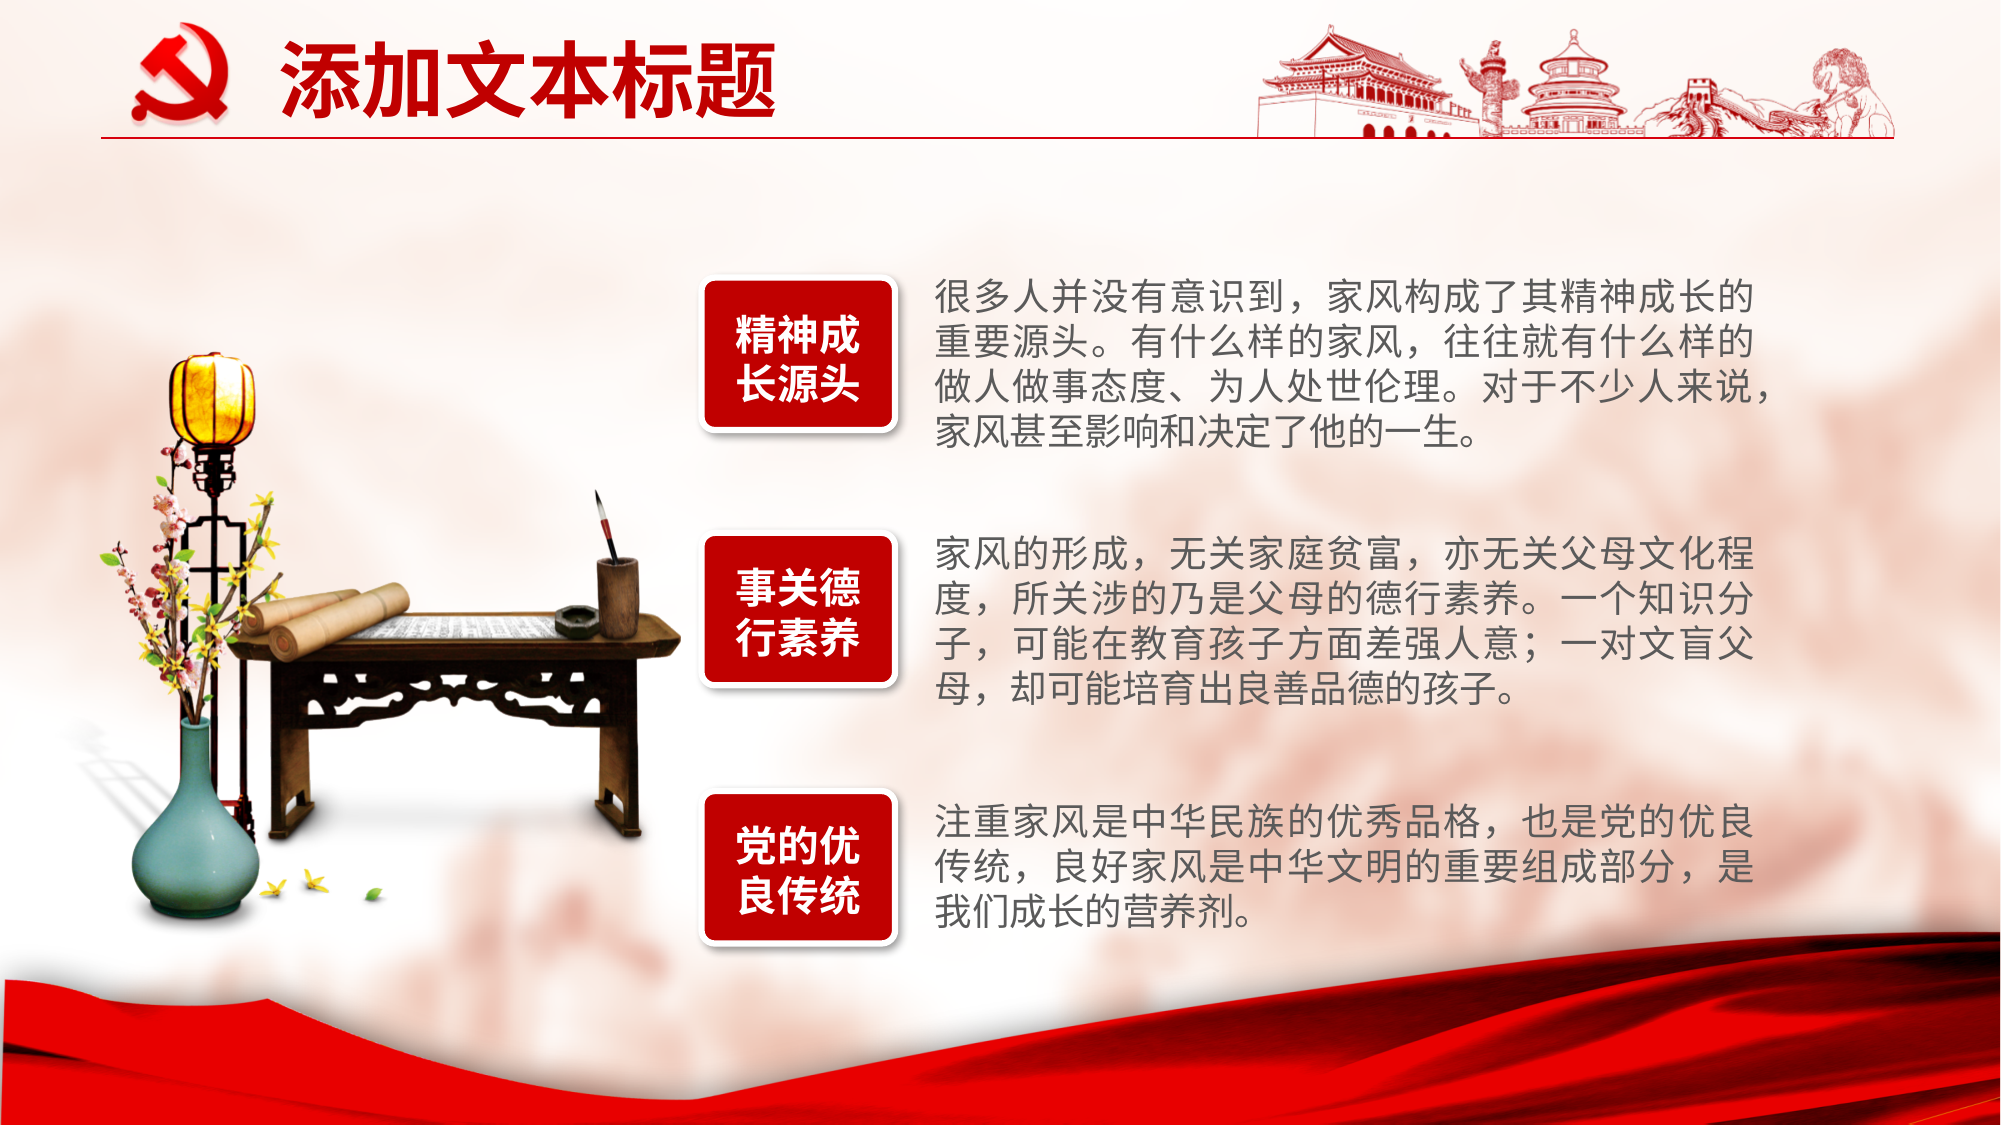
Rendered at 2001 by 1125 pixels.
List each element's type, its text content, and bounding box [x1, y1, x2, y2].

picture [0, 0, 2001, 1125]
text_box 注重家风是中华民族的优秀品格，也是党的优良传统，良好家风是中华文明的重要组成部分，是我们成长的营养剂。 [919, 791, 1771, 941]
text_box [701, 532, 896, 686]
text_box 添加文本标题 [15, 20, 1042, 136]
text_box 事关德行素养 [706, 554, 890, 670]
text_box 很多人并没有意识到，家风构成了其精神成长的重要源头。有什么样的家风，往往就有什么样的做人做事态度、为人处世伦理。对于不少人来说，家风甚至影响和决定了他的一生。 [919, 265, 1771, 461]
text_box [701, 791, 896, 944]
text_box 精神成长源头 [706, 300, 890, 416]
text_box 家风的形成，无关家庭贫富，亦无关父母文化程度，所关涉的乃是父母的德行素养。一个知识分子，可能在教育孩子方面差强人意；一对文盲父母，却可能培育出良善品德的孩子。 [919, 523, 1771, 718]
text_box [701, 277, 896, 431]
text_box 党的优良传统 [706, 812, 890, 928]
